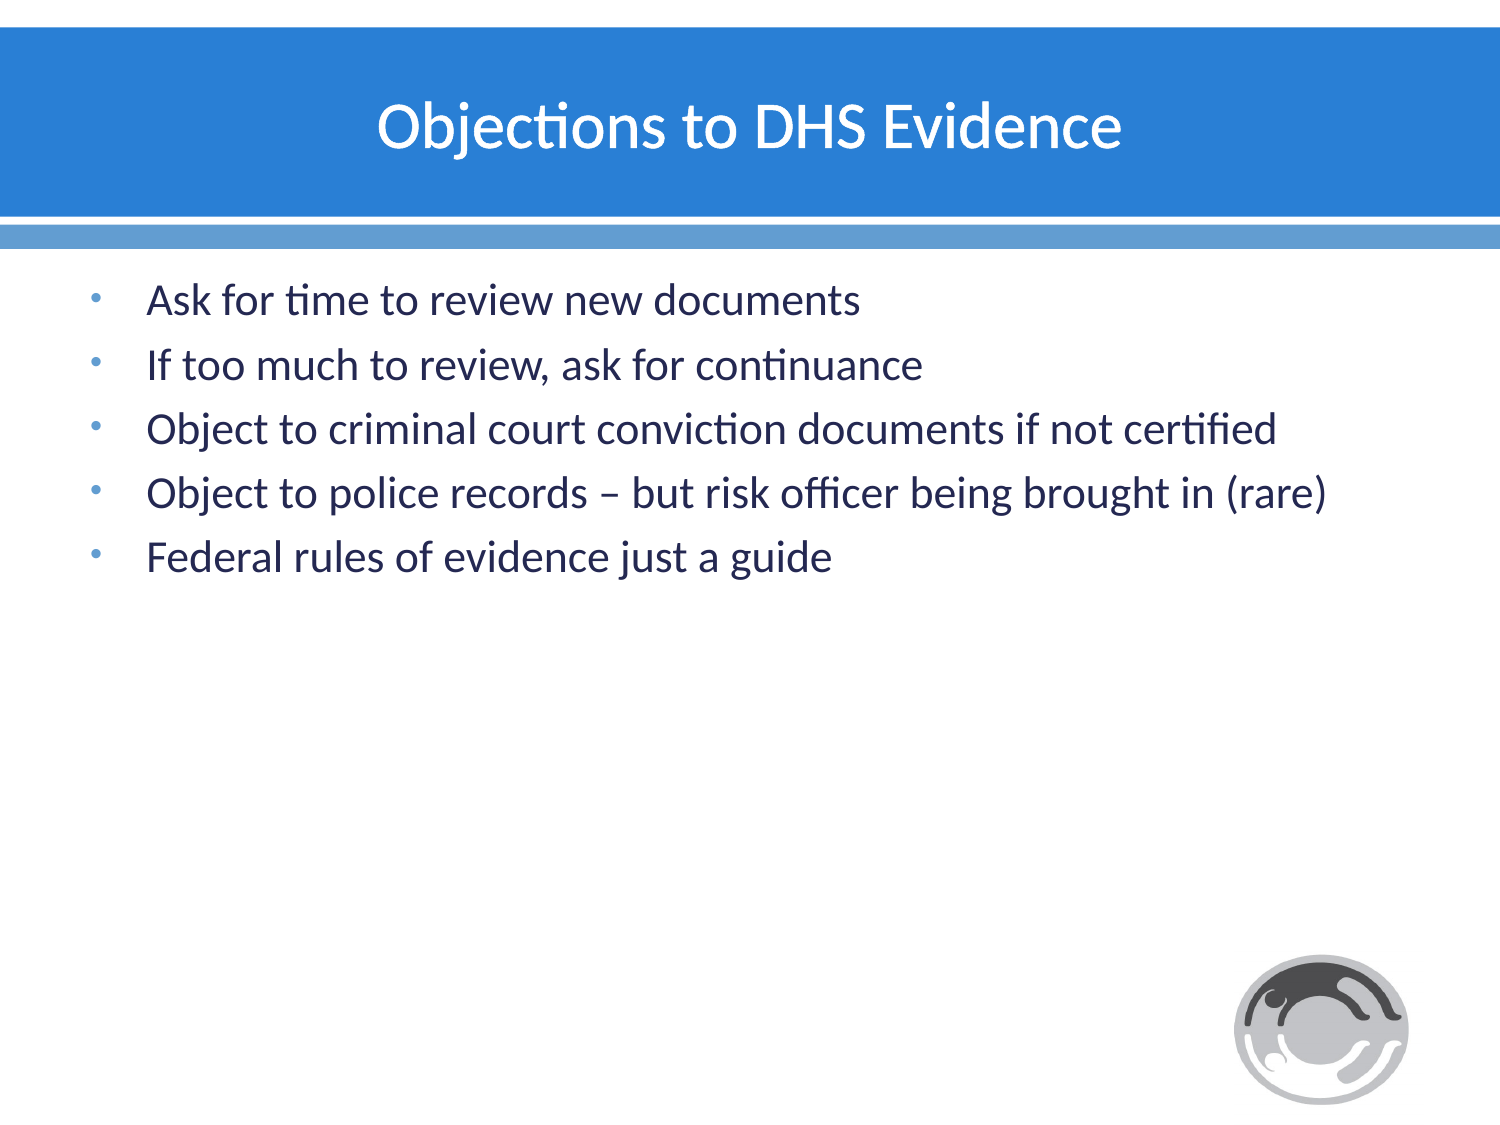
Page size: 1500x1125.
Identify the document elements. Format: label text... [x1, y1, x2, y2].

picture [1234, 1005, 1424, 1125]
list Ask for time to review new documents If too much to review, ask for continuance Object to criminal court conviction documents if not certified Object to police records – but risk officer being brought in (rare) Federal rules of evidence just a guide [75, 262, 1425, 1005]
title Objections to DHS Evidence [75, 29, 1425, 213]
